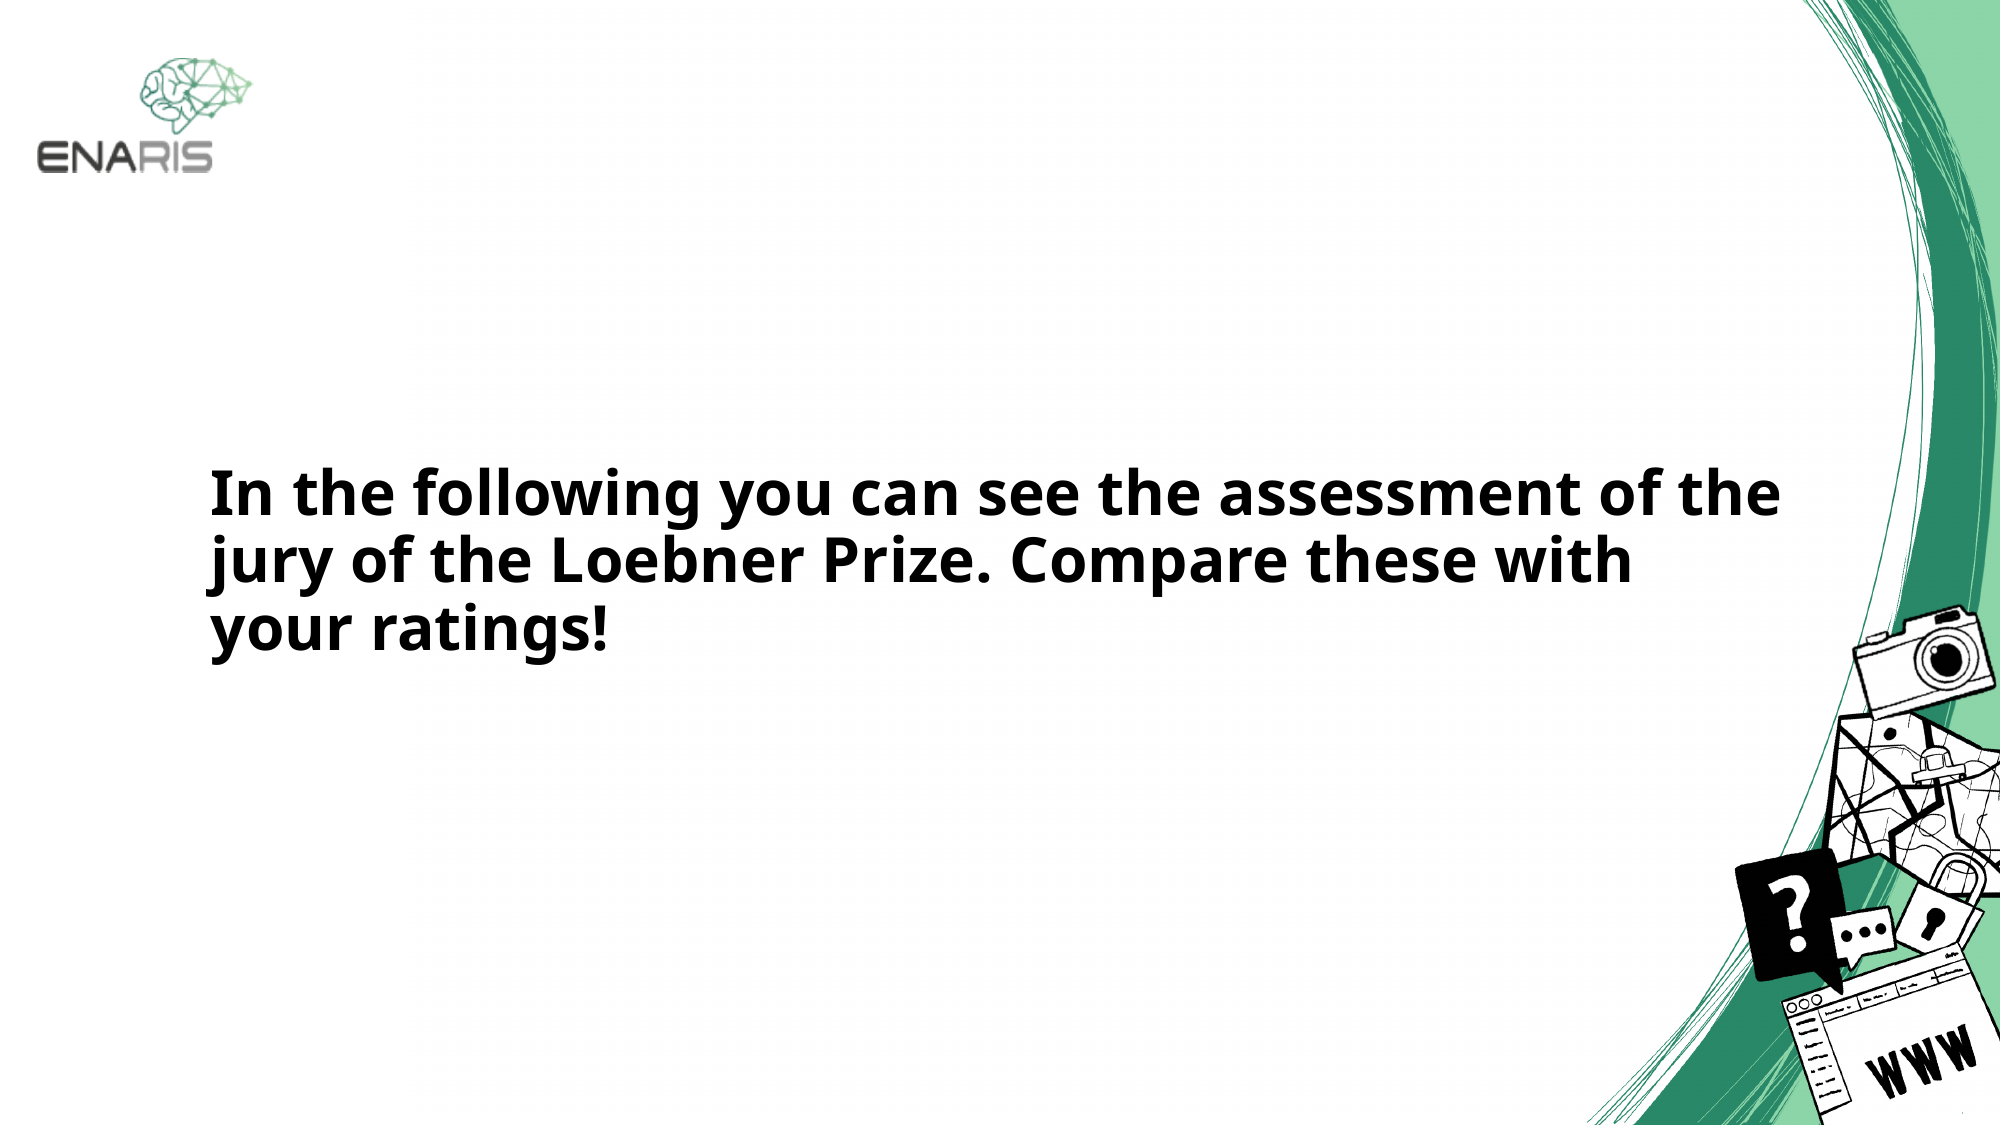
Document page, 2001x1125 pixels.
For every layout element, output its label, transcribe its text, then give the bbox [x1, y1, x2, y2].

picture [37, 58, 254, 173]
title In the following you can see the assessment of the jury of the Loebner Prize. Compare these with your ratings! [195, 453, 1805, 672]
picture [408, 0, 2000, 1125]
